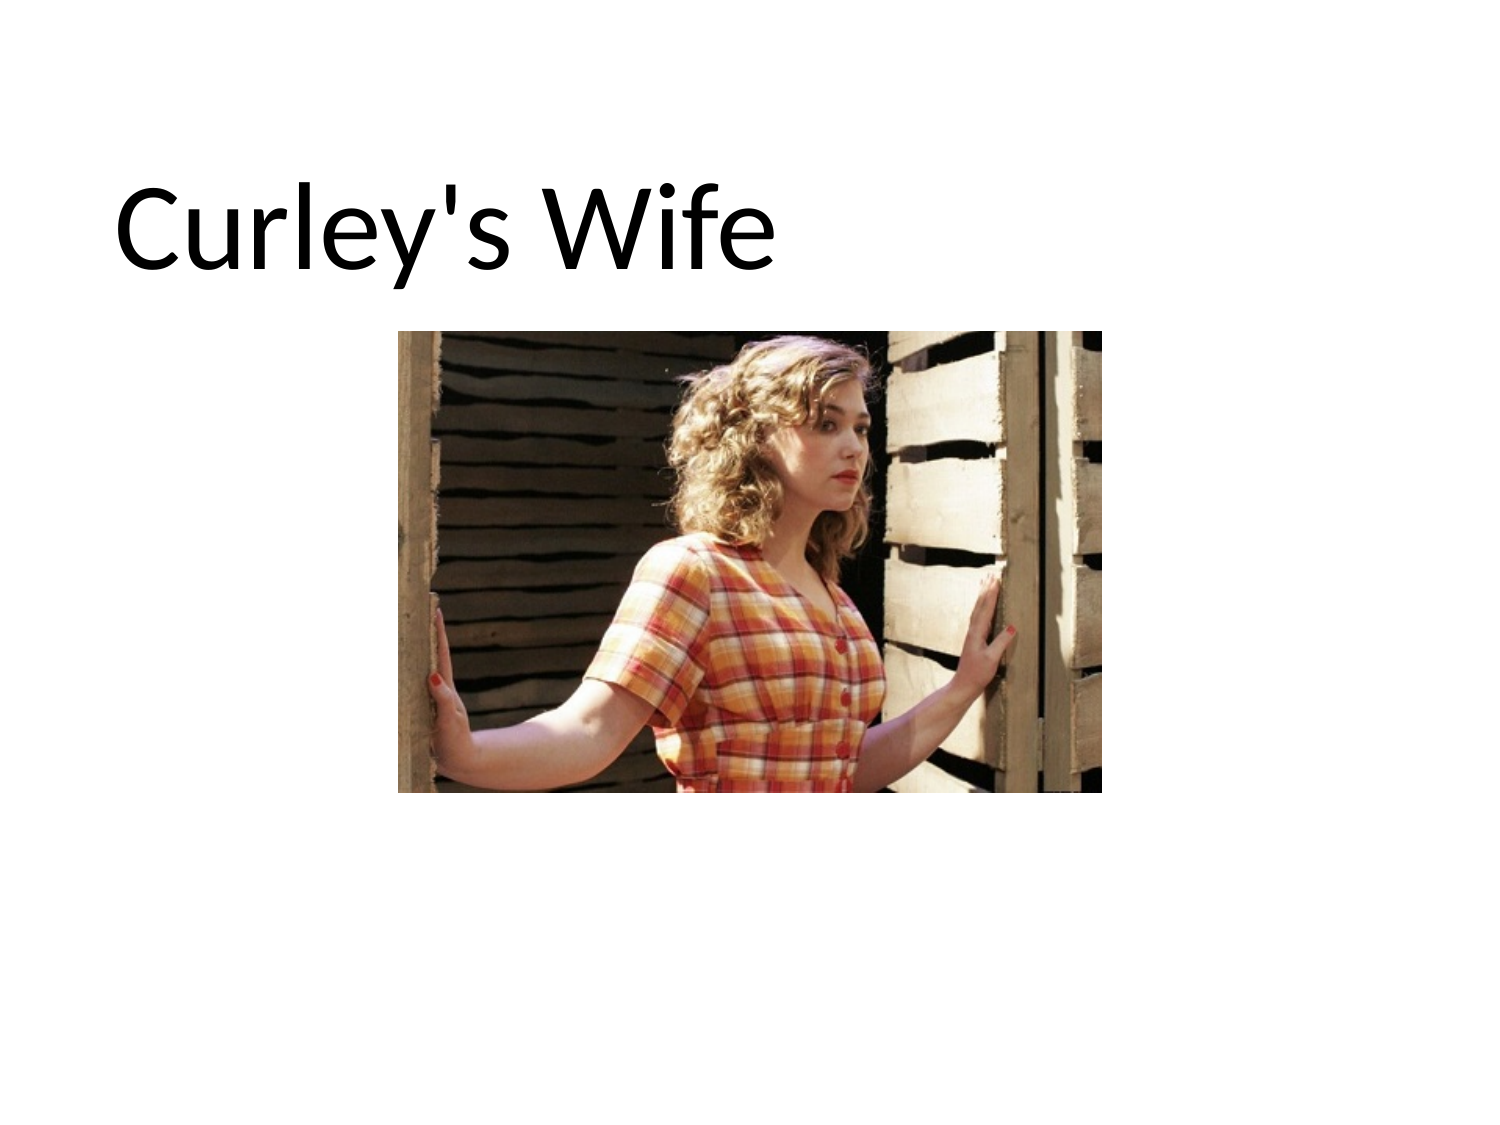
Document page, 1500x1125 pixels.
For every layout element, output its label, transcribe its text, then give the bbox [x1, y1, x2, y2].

text_box Curley's Wife [99, 92, 1375, 648]
picture [398, 331, 1102, 794]
